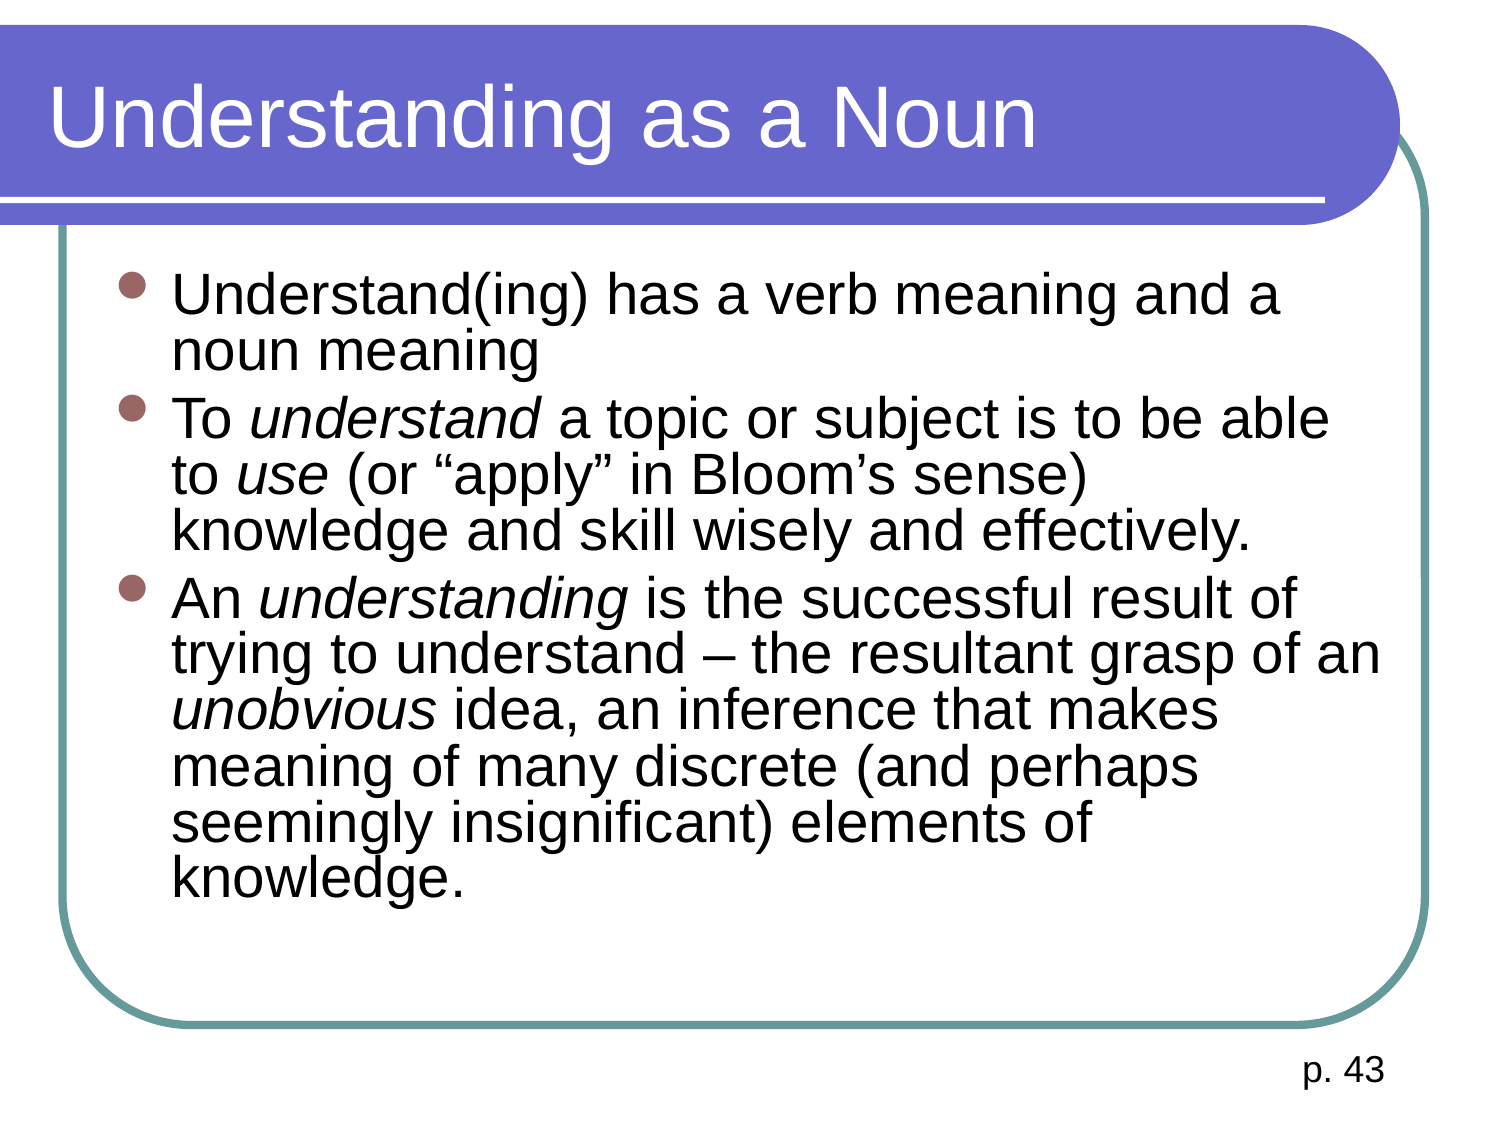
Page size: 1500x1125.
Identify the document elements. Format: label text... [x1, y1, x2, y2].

list Understand(ing) has a verb meaning and a noun meaning To understand a topic or subject is to be able to use (or “apply” in Bloom’s sense) knowledge and skill wisely and effectively. An understanding is the successful result of trying to understand – the resultant grasp of an unobvious idea, an inference that makes meaning of many discrete (and perhaps seemingly insignificant) elements of knowledge. [99, 262, 1401, 988]
title Understanding as a Noun [31, 37, 1348, 188]
text_box p. 43 [1274, 1037, 1413, 1098]
